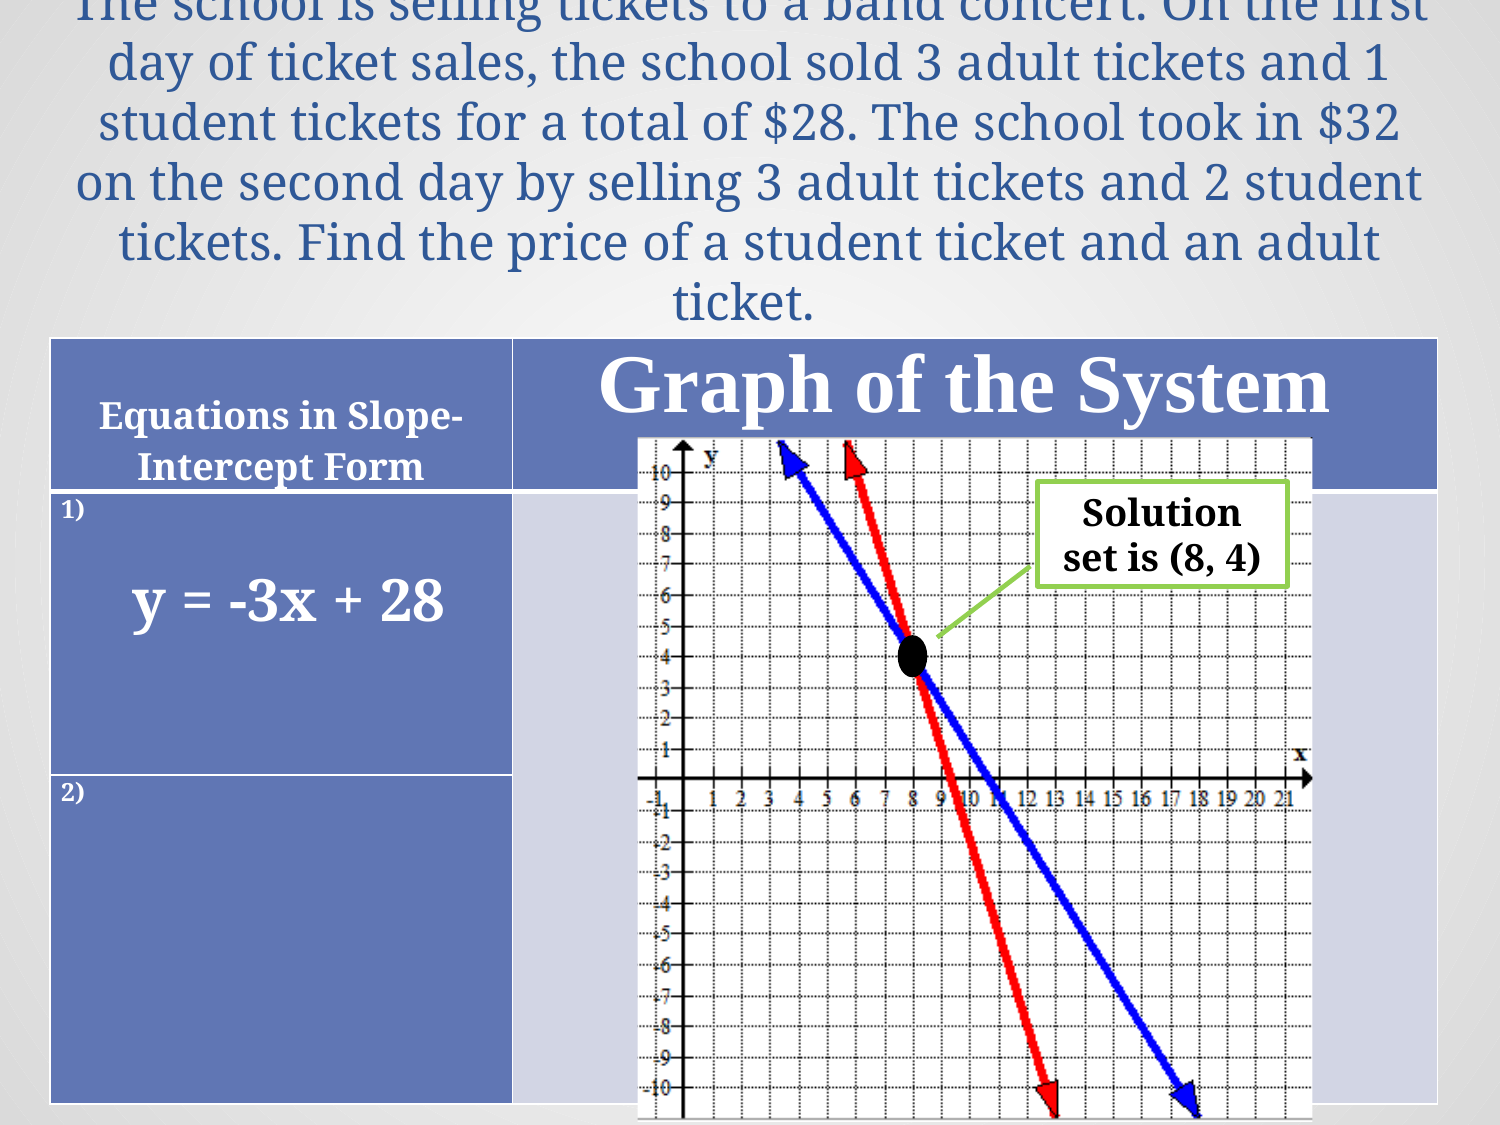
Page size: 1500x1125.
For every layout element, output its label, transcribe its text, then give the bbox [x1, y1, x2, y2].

title The school is selling tickets to a band concert. On the first day of ticket sales, the school sold 3 adult tickets and 1 student tickets for a total of $28. The school took in $32 on the second day by selling 3 adult tickets and 2 student tickets. Find the price of a student ticket and an adult ticket. [50, 99, 1450, 338]
picture [637, 437, 1313, 1123]
